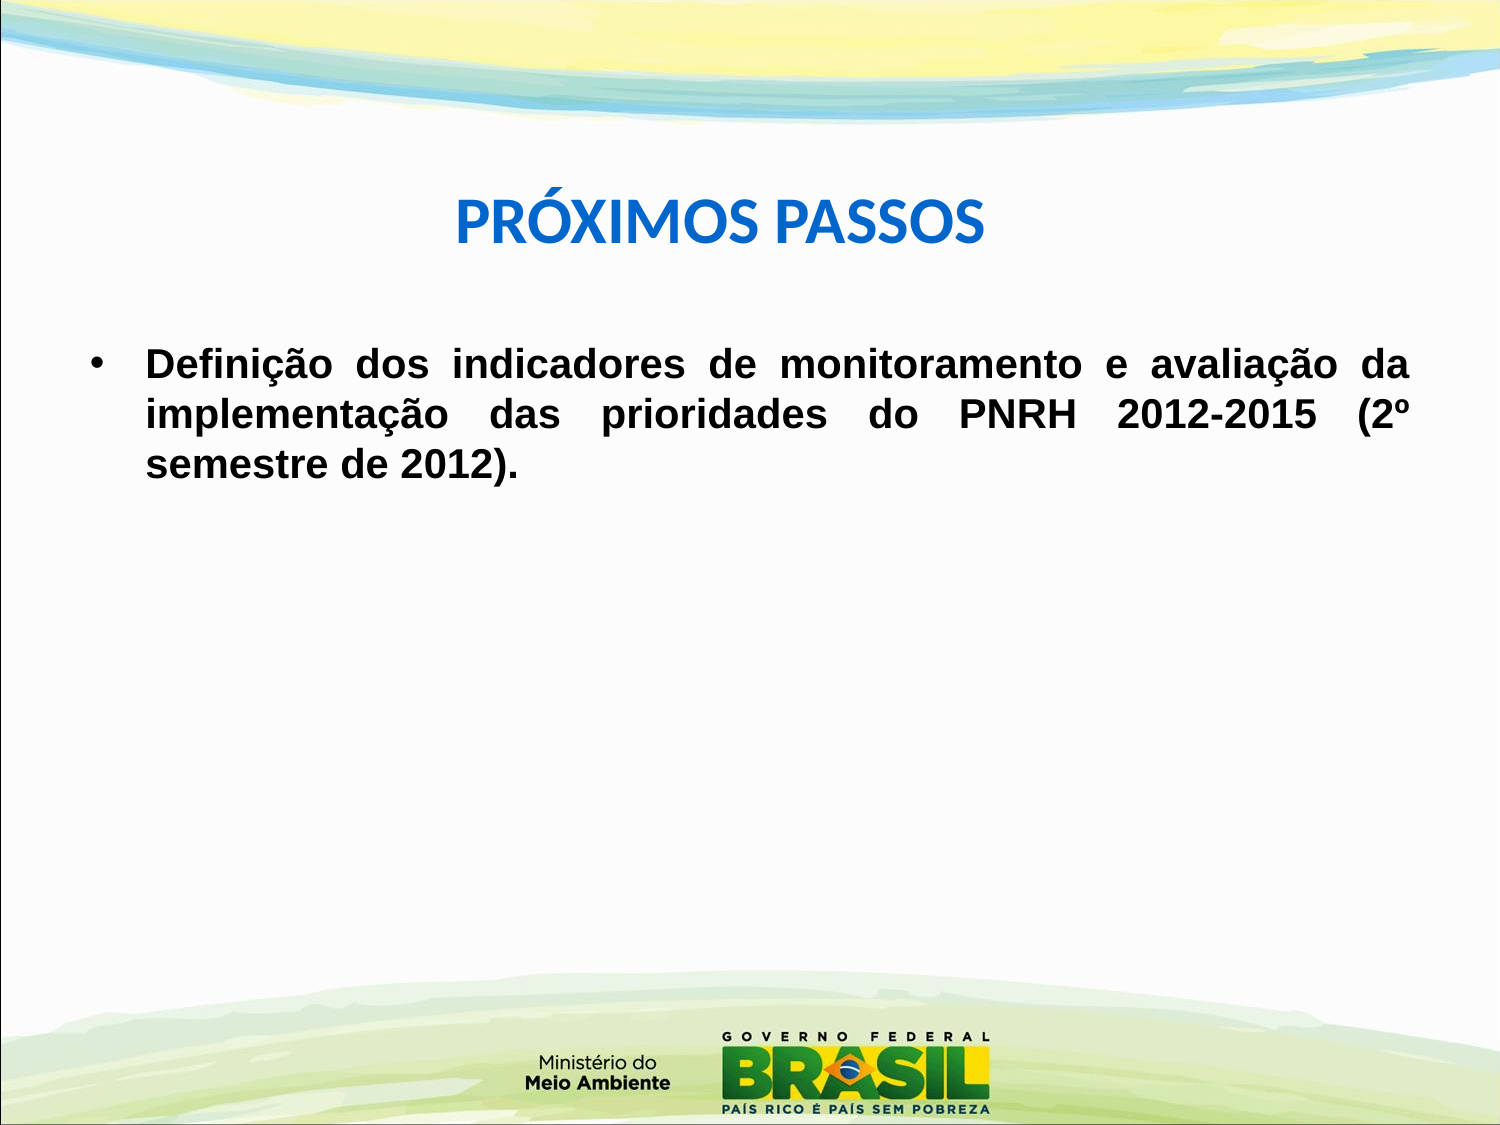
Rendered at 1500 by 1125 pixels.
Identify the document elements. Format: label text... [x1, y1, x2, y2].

text_box PRÓXIMOS PASSOS [117, 140, 1325, 262]
picture [0, 0, 1500, 1125]
text_box Definição dos indicadores de monitoramento e avaliação da implementação das prioridades do PNRH 2012-2015 (2º semestre de 2012). [74, 262, 1425, 1005]
